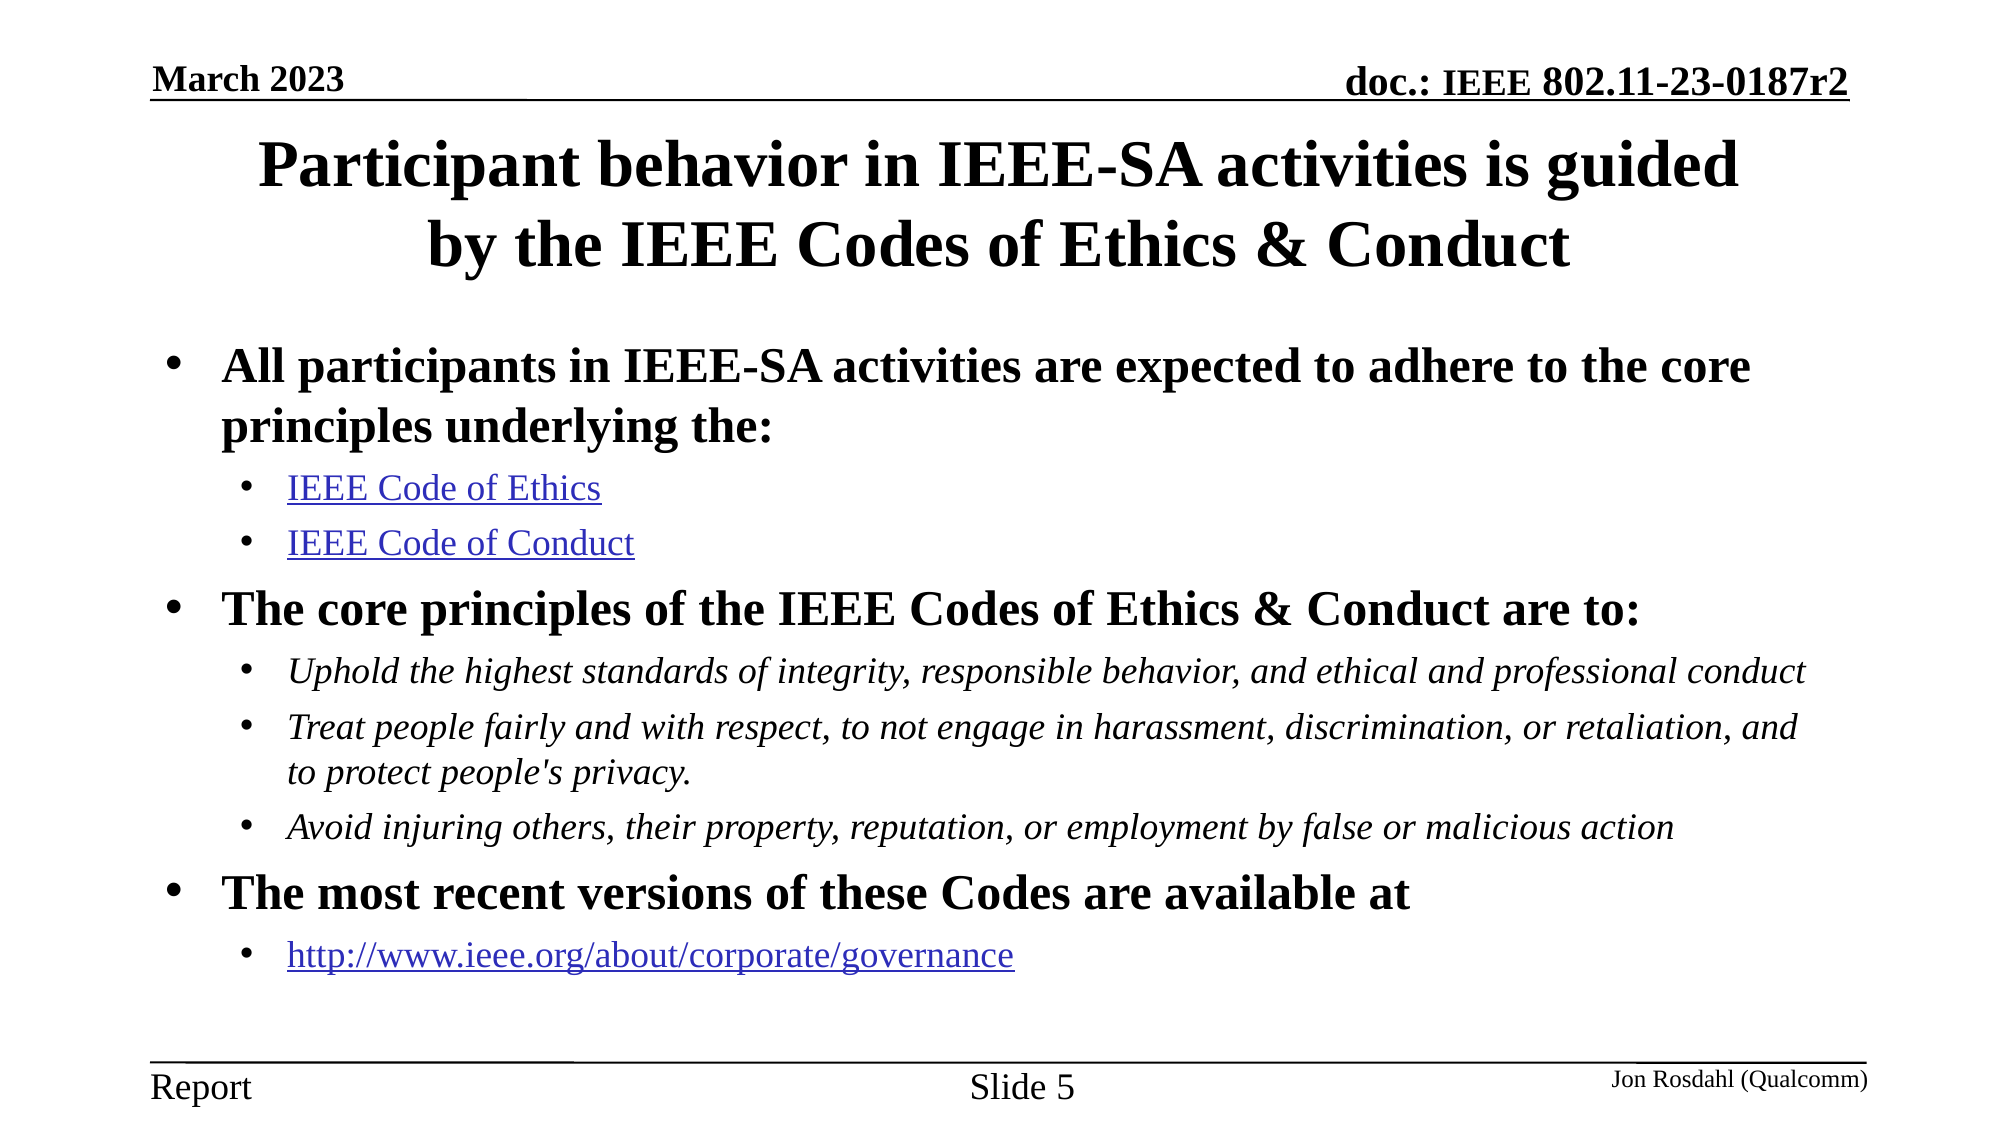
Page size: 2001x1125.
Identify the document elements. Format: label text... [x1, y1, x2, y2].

footer Jon Rosdahl (Qualcomm) [1171, 1061, 1869, 1093]
title Participant behavior in IEEE-SA activities is guided by the IEEE Codes of Ethics & Conduct [149, 112, 1850, 288]
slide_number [152, 54, 563, 100]
list All participants in IEEE-SA activities are expected to adhere to the core principles underlying the: IEEE Code of Ethics IEEE Code of Conduct The core principles of the IEEE Codes of Ethics & Conduct are to: Uphold the highest standards of integrity, responsible behavior, and ethical and professional conduct Treat people fairly and with respect, to not engage in harassment, discrimination, or retaliation, and to protect people's privacy. Avoid injuring others, their property, reputation, or employment by false or malicious action The most recent versions of these Codes are available at http://www.ieee.org/about/corporate/governance [149, 324, 1850, 1000]
slide_number Slide 5 [950, 1061, 1095, 1125]
